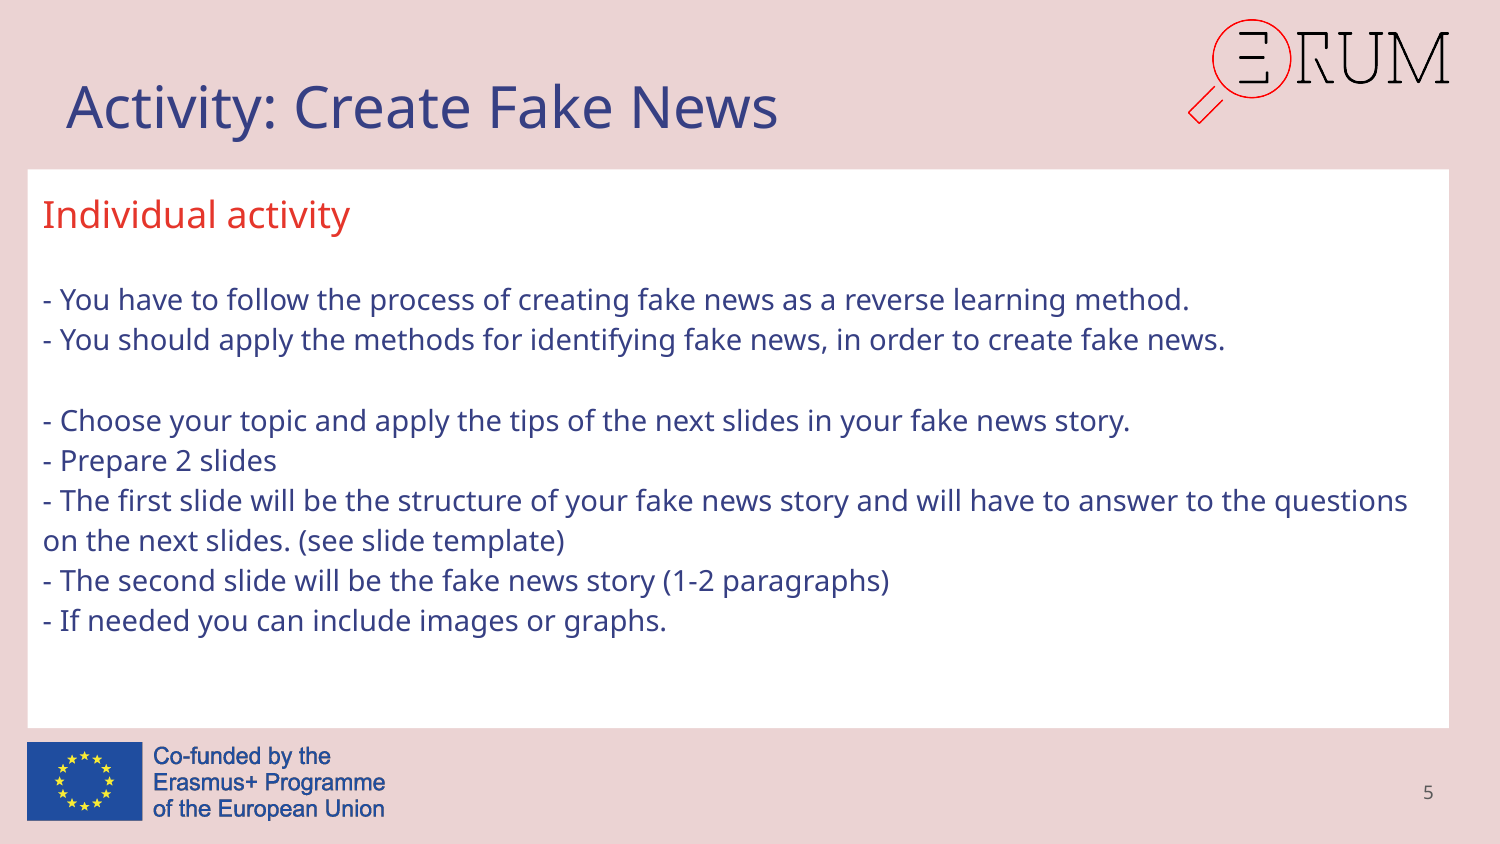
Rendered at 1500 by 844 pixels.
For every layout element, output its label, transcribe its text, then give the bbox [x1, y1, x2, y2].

picture [27, 742, 385, 821]
picture [1136, 0, 1500, 137]
list Individual activity - You have to follow the process of creating fake news as a reverse learning method. - You should apply the methods for identifying fake news, in order to create fake news. - Choose your topic and apply the tips of the next slides in your fake news story. - Prepare 2 slides - The first slide will be the structure of your fake news story and will have to answer to the questions on the next slides. (see slide template) - The second slide will be the fake news story (1-2 paragraphs) - If needed you can include images or graphs. [27, 169, 1449, 729]
title Activity: Create Fake News [51, 55, 1168, 150]
slide_number 5 [1358, 761, 1449, 826]
